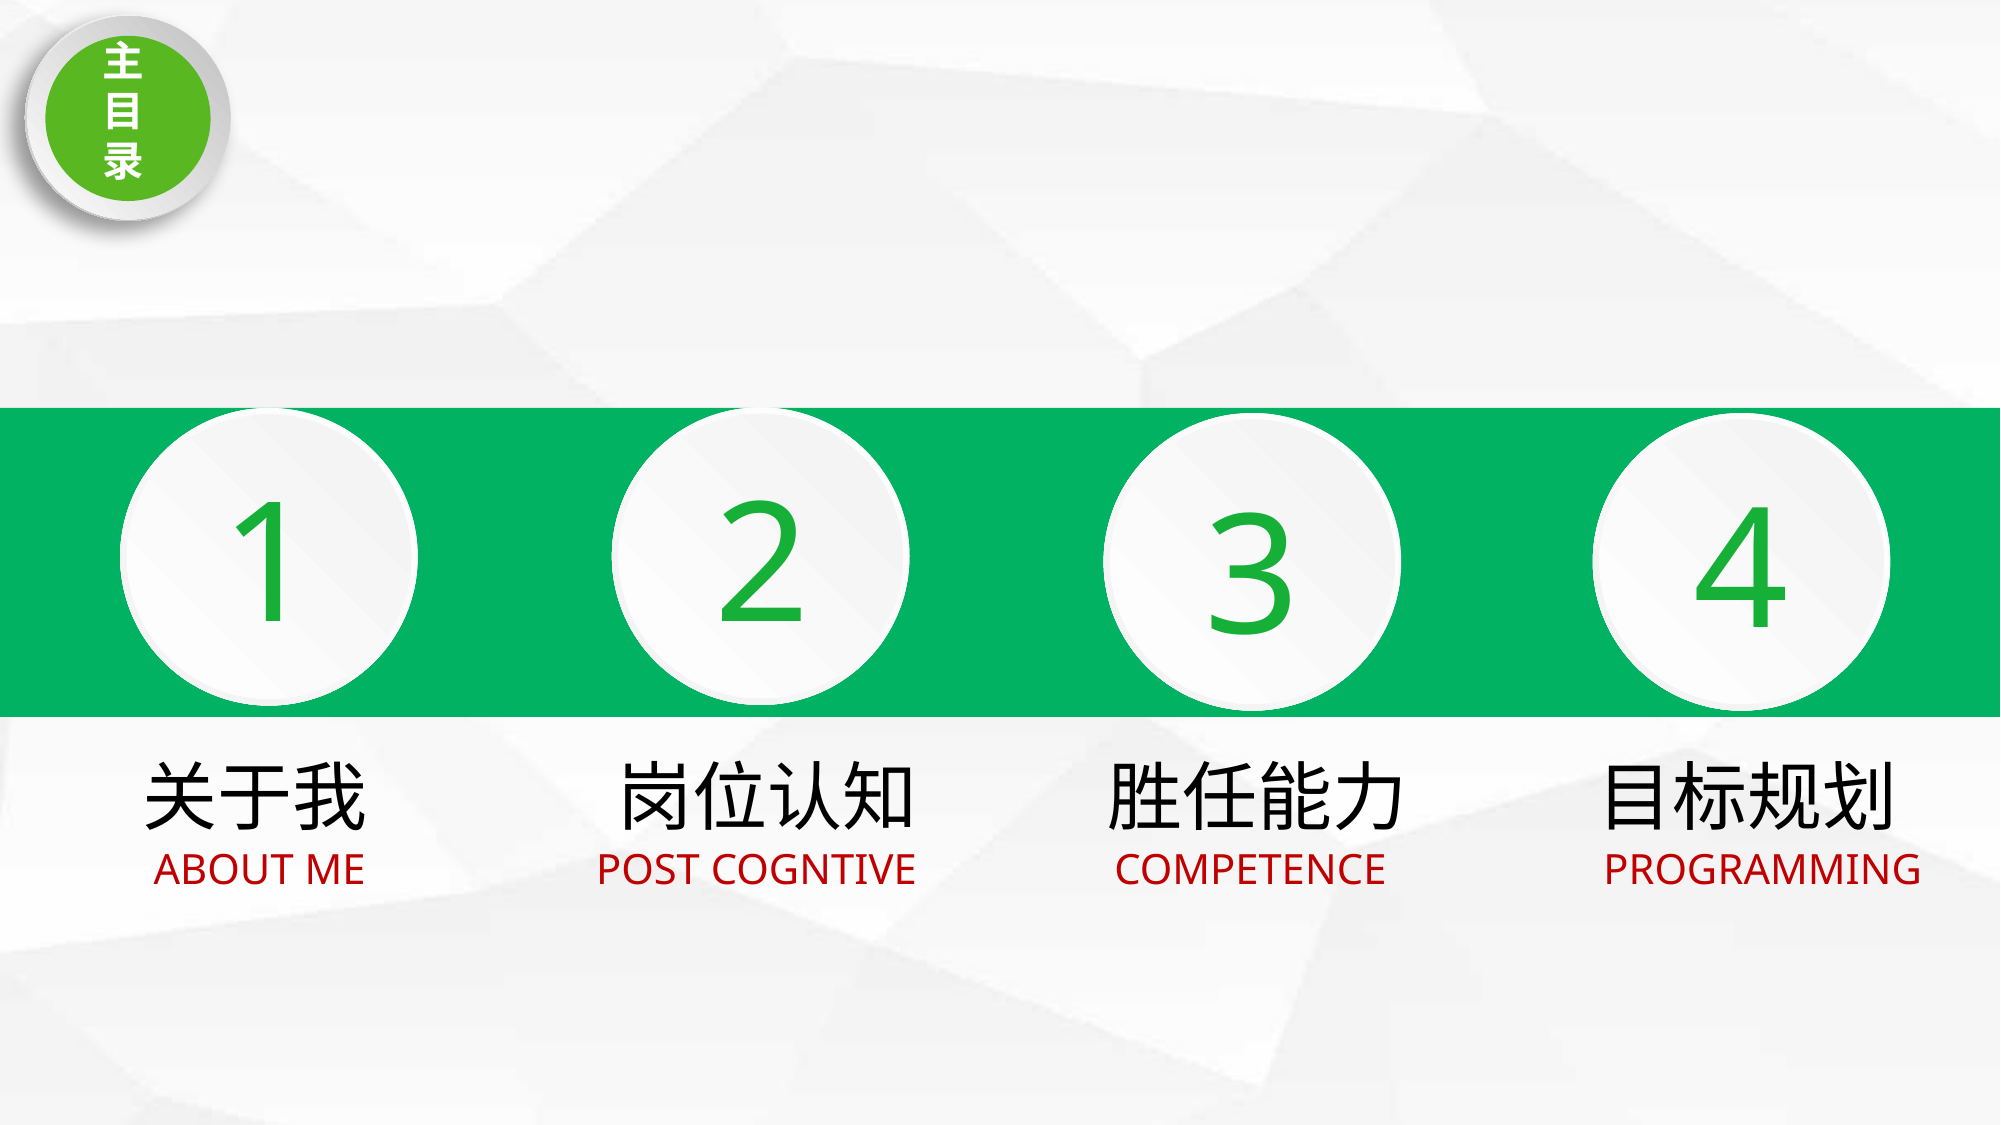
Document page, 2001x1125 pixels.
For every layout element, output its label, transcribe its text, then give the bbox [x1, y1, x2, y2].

text_box 胜任能力 [1092, 741, 1484, 847]
text_box 关于我 [127, 741, 439, 847]
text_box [1592, 412, 1891, 711]
text_box 岗位认知 [602, 741, 958, 847]
text_box PROGRAMMING [1588, 835, 1938, 901]
text_box POST COGNTIVE [581, 835, 932, 901]
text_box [1103, 412, 1402, 711]
picture [0, 0, 2001, 1125]
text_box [24, 14, 231, 221]
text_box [611, 407, 910, 705]
text_box COMPETENCE [1099, 835, 1402, 901]
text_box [120, 407, 418, 706]
text_box ABOUT ME [138, 835, 381, 901]
text_box 目标规划 [1582, 741, 1946, 847]
text_box [0, 407, 2000, 718]
